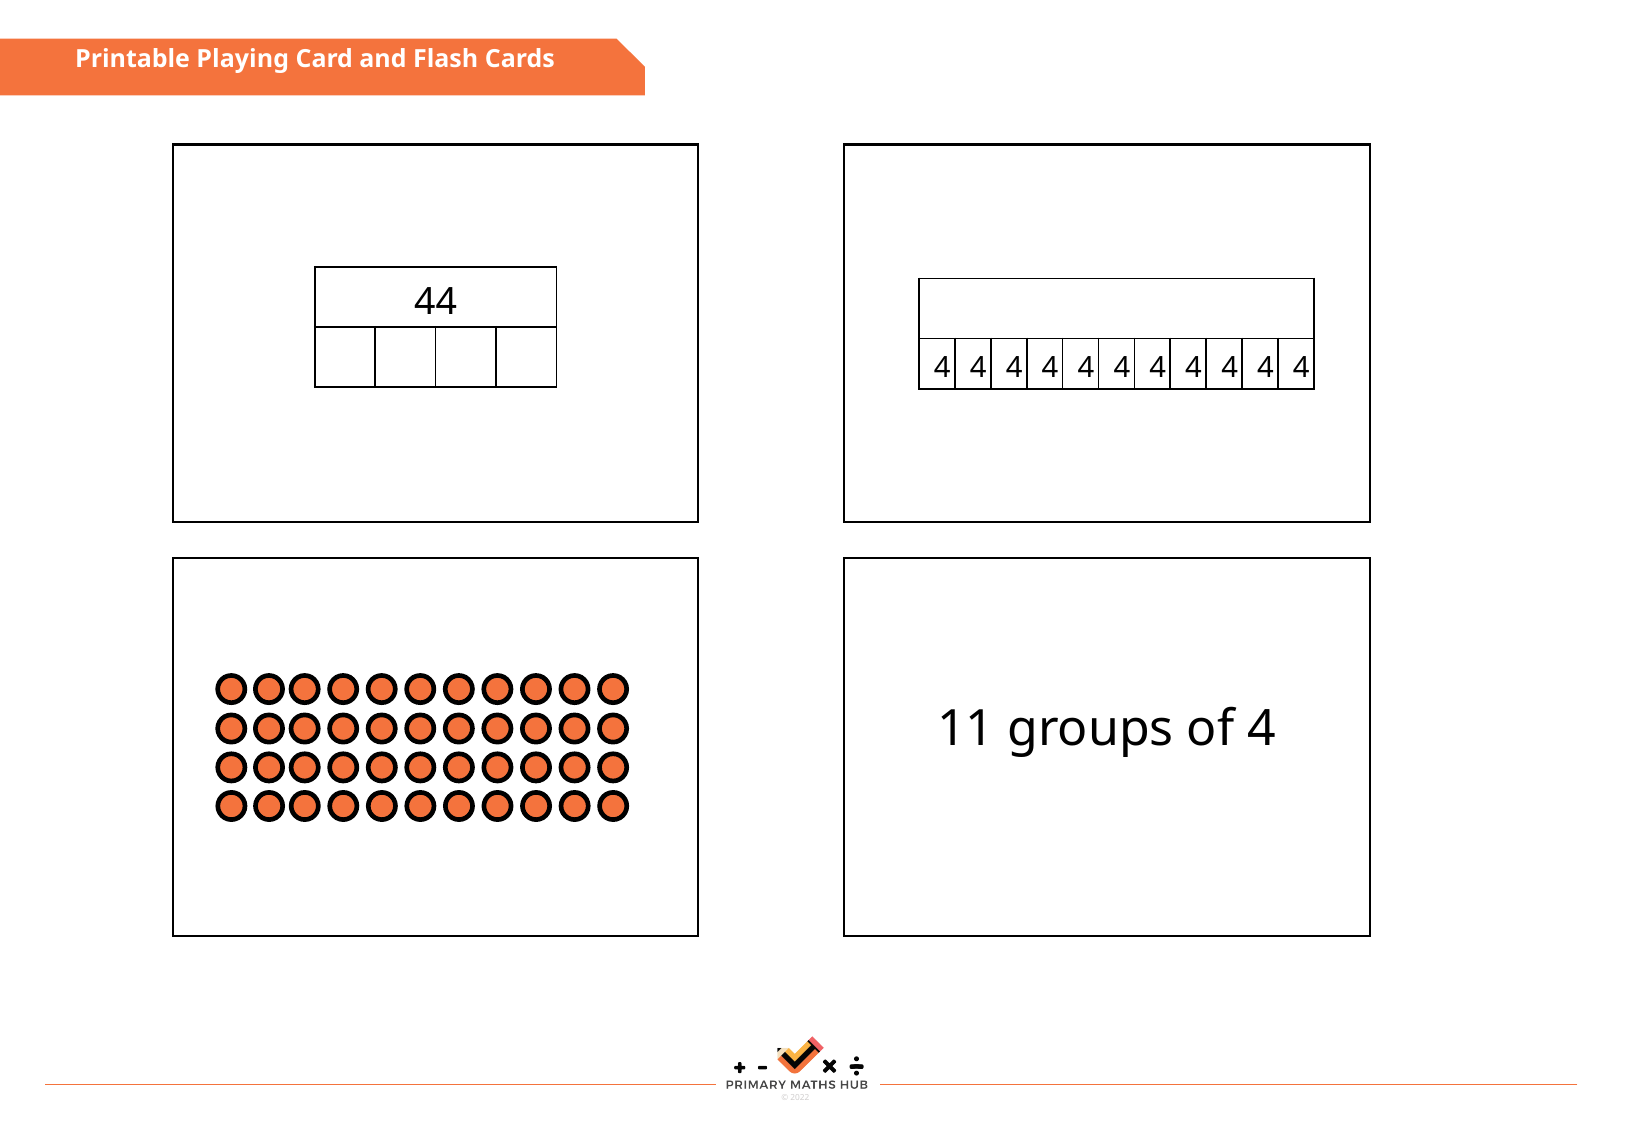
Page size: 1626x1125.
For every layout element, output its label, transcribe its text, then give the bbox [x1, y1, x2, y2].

text_box [216, 674, 246, 704]
table_cell 4 [1279, 339, 1313, 388]
text_box [405, 752, 435, 783]
text_box [444, 791, 474, 821]
table_cell [497, 328, 556, 386]
text_box [521, 791, 551, 821]
text_box [444, 752, 474, 783]
text_box [482, 713, 513, 744]
table_cell 4 [1099, 339, 1134, 388]
text_box [559, 791, 590, 821]
text_box [289, 674, 320, 704]
text_box [598, 791, 628, 821]
text_box [559, 674, 590, 704]
text_box [843, 143, 1371, 523]
text_box [521, 752, 551, 783]
text_box [367, 674, 397, 704]
text_box [843, 557, 1371, 937]
text_box [254, 674, 284, 704]
text_box [559, 752, 590, 783]
text_box [290, 752, 320, 783]
table_cell [316, 328, 374, 386]
text_box [216, 791, 247, 821]
text_box [254, 752, 284, 783]
text_box [289, 713, 320, 744]
text_box [367, 791, 397, 821]
text_box Printable Playing Card and Flash Cards [0, 37, 646, 97]
table_header [920, 279, 1313, 338]
text_box [405, 791, 436, 821]
table_header 44 [316, 268, 556, 326]
text_box [290, 791, 320, 821]
text_box [328, 674, 358, 704]
text_box [598, 674, 628, 704]
text_box [598, 752, 628, 783]
text_box [172, 143, 699, 523]
table_cell [436, 328, 495, 386]
text_box © 2022 [720, 1084, 870, 1110]
text_box [216, 752, 247, 783]
table_cell 4 [992, 339, 1026, 388]
text_box [521, 674, 551, 704]
text_box [405, 713, 435, 744]
table_cell 4 [956, 339, 990, 388]
table_cell [376, 328, 435, 386]
text_box 11 groups of 4 [844, 688, 1370, 763]
text_box [367, 713, 397, 744]
text_box [405, 674, 435, 704]
table_cell 4 [1135, 339, 1169, 388]
text_box [367, 752, 397, 783]
text_box [328, 752, 358, 783]
text_box [444, 713, 474, 744]
text_box [559, 713, 590, 744]
table_cell 4 [1243, 339, 1277, 388]
text_box [482, 674, 513, 704]
table_cell 4 [1207, 339, 1241, 388]
text_box [482, 791, 513, 821]
table_cell 4 [1171, 339, 1205, 388]
table_cell 4 [1028, 339, 1062, 388]
table_cell 4 [1063, 339, 1098, 388]
text_box [254, 791, 284, 821]
picture [722, 1034, 872, 1094]
text_box [482, 752, 513, 783]
text_box [521, 713, 551, 744]
text_box [254, 713, 284, 744]
text_box [328, 791, 358, 821]
table_cell 4 [920, 339, 954, 388]
text_box [216, 713, 246, 744]
text_box [444, 674, 474, 704]
text_box [172, 557, 699, 937]
text_box [328, 713, 358, 744]
text_box [598, 713, 628, 744]
